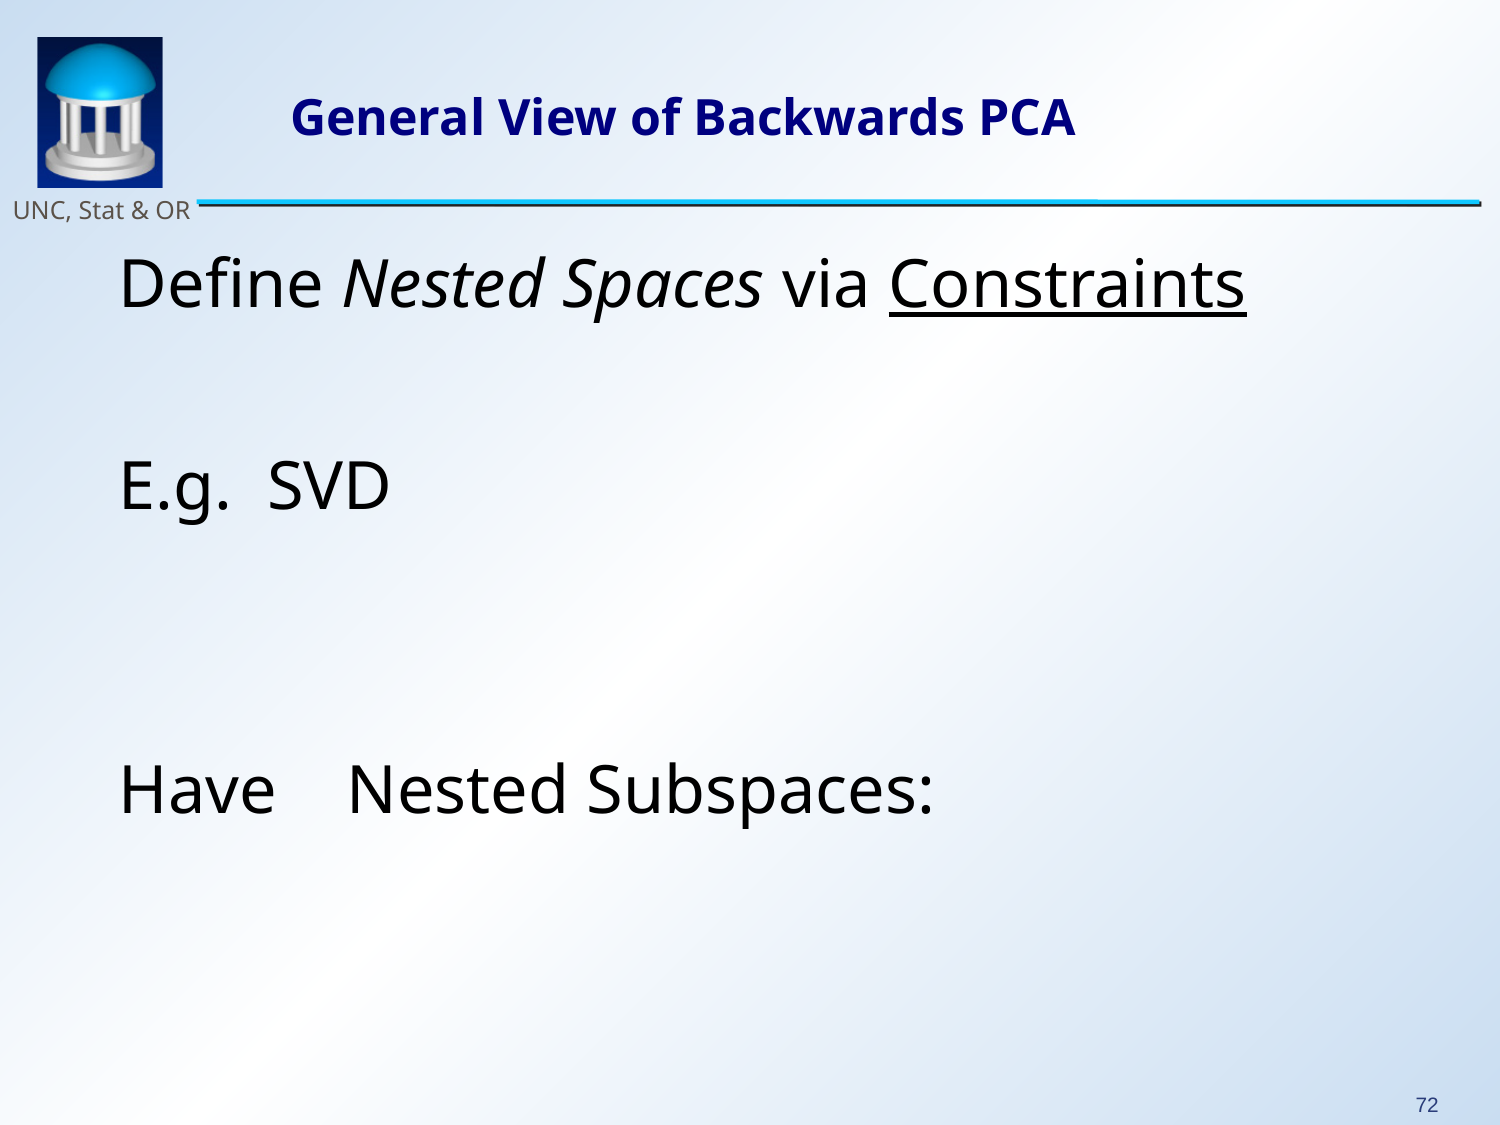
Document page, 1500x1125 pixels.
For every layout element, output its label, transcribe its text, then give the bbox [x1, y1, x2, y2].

title General View of Backwards PCA [274, 74, 1448, 156]
